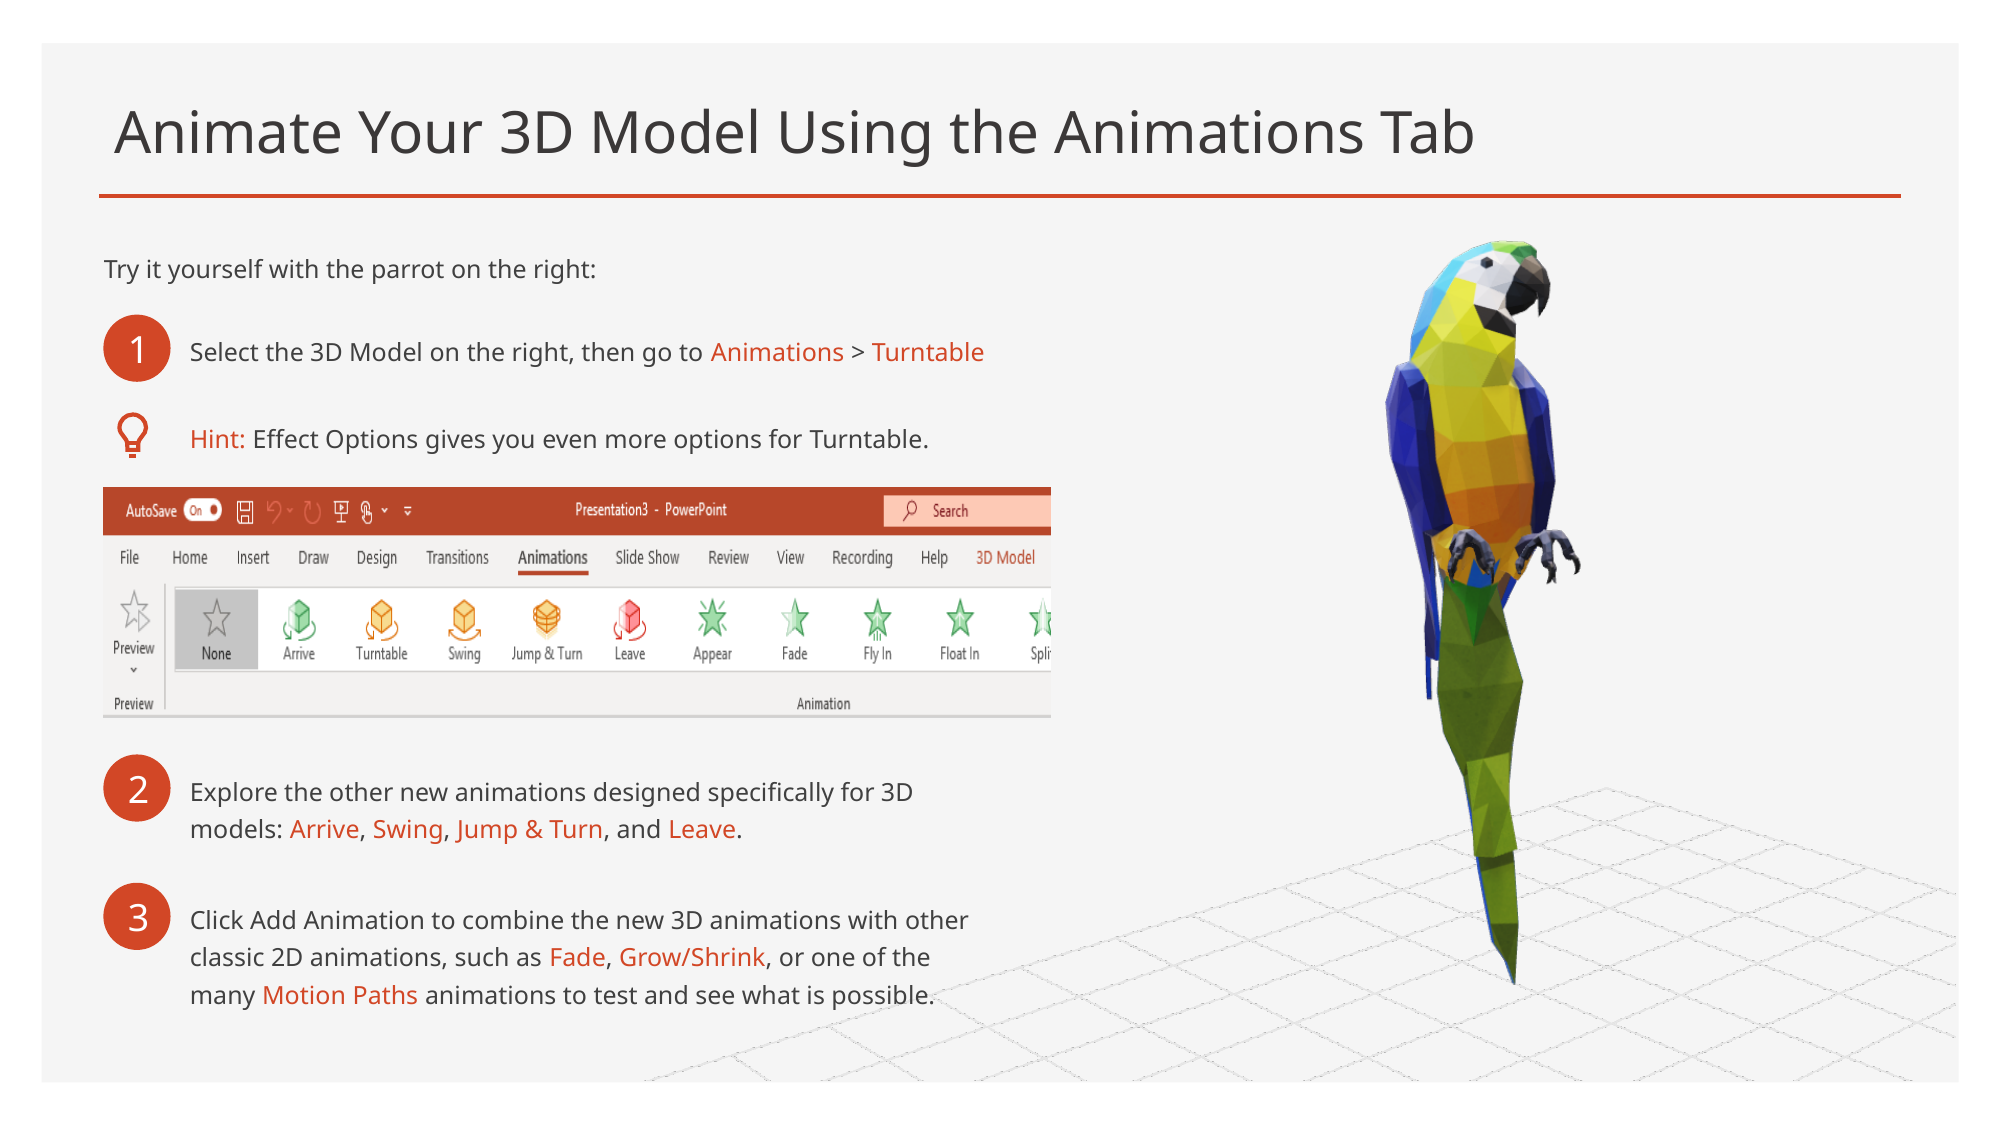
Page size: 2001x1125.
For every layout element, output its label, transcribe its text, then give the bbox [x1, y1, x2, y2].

picture [103, 487, 1051, 718]
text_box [117, 412, 149, 459]
text_box Select the 3D Model on the right, then go to Animations > Turntable Hint: Effect Options gives you even more options for Turntable. [174, 321, 1014, 487]
text_box Try it yourself with the parrot on the right: [88, 238, 928, 317]
text_box 1 [102, 313, 172, 383]
text_box 3 [102, 881, 172, 951]
text_box 2 [102, 753, 172, 823]
picture [607, 234, 1956, 1081]
title Animate Your 3D Model Using the Animations Tab [99, 73, 1901, 197]
text_box Explore the other new animations designed specifically for 3D models: Arrive, Swing, Jump & Turn, and Leave. [174, 761, 1014, 880]
text_box Click Add Animation to combine the new 3D animations with other classic 2D animations, such as Fade, Grow/Shrink, or one of the many Motion Paths animations to test and see what is possible. [174, 889, 1014, 1020]
